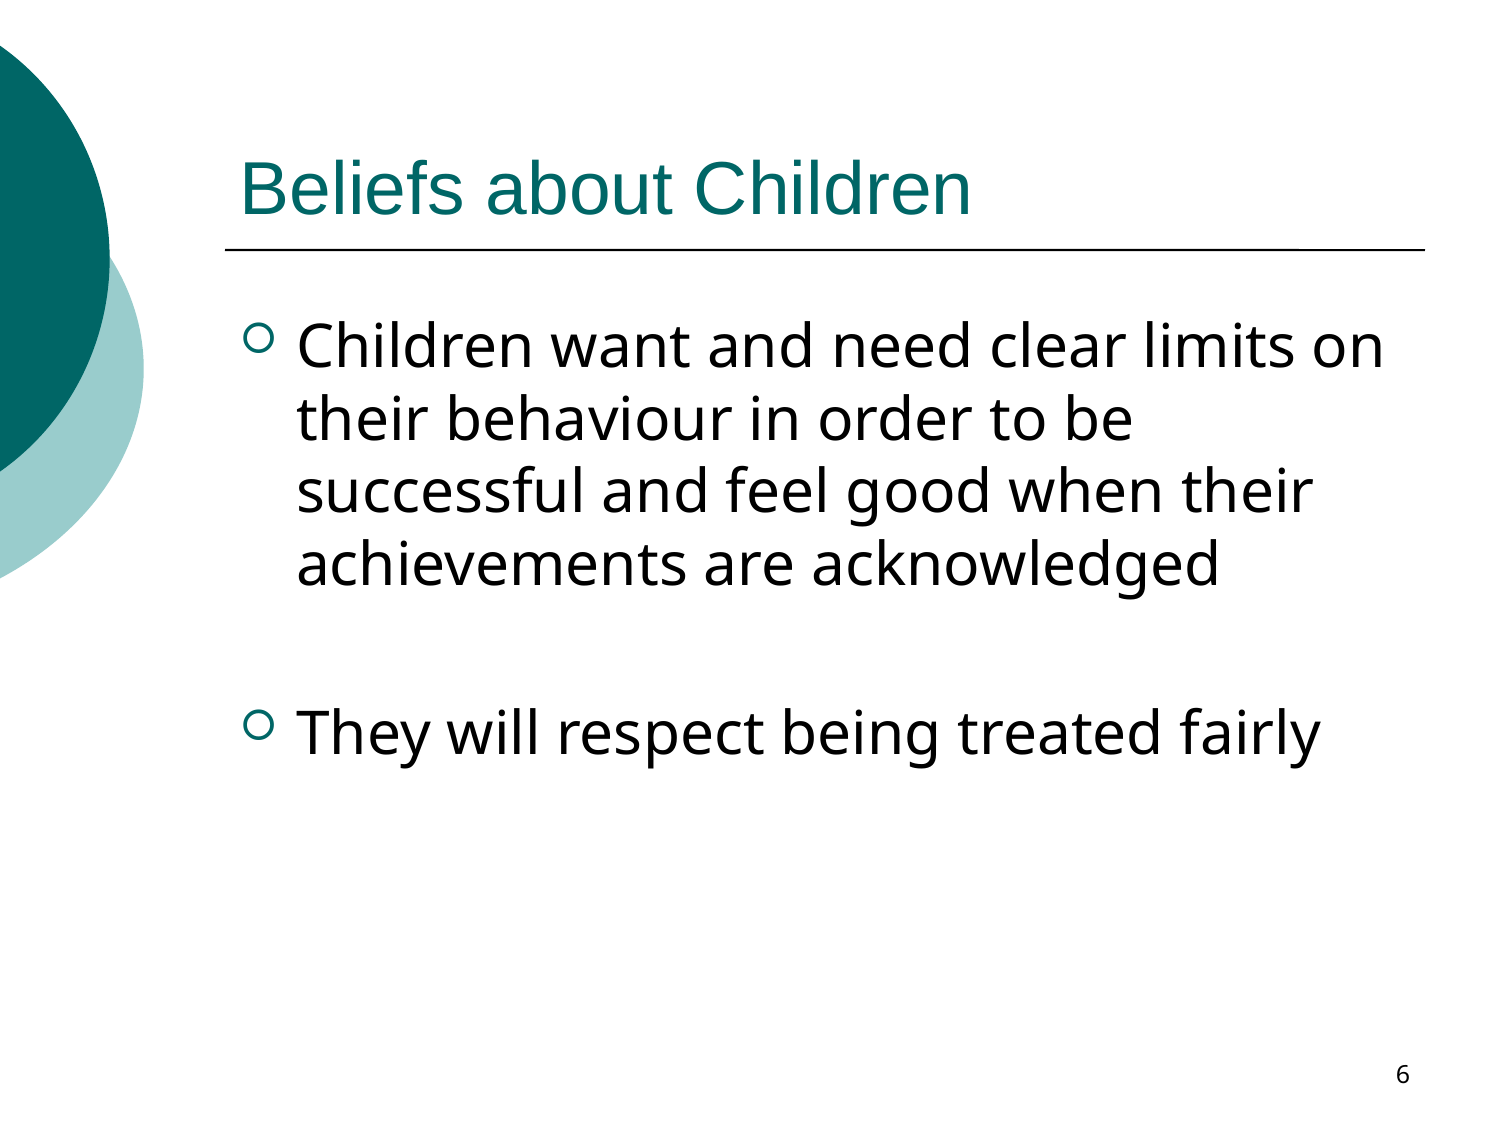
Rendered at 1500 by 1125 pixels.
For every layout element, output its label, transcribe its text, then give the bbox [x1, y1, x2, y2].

slide_number 6 [1074, 1024, 1426, 1101]
title Beliefs about Children [224, 49, 1425, 238]
list Children want and need clear limits on their behaviour in order to be successful and feel good when their achievements are acknowledged They will respect being treated fairly [224, 299, 1425, 975]
